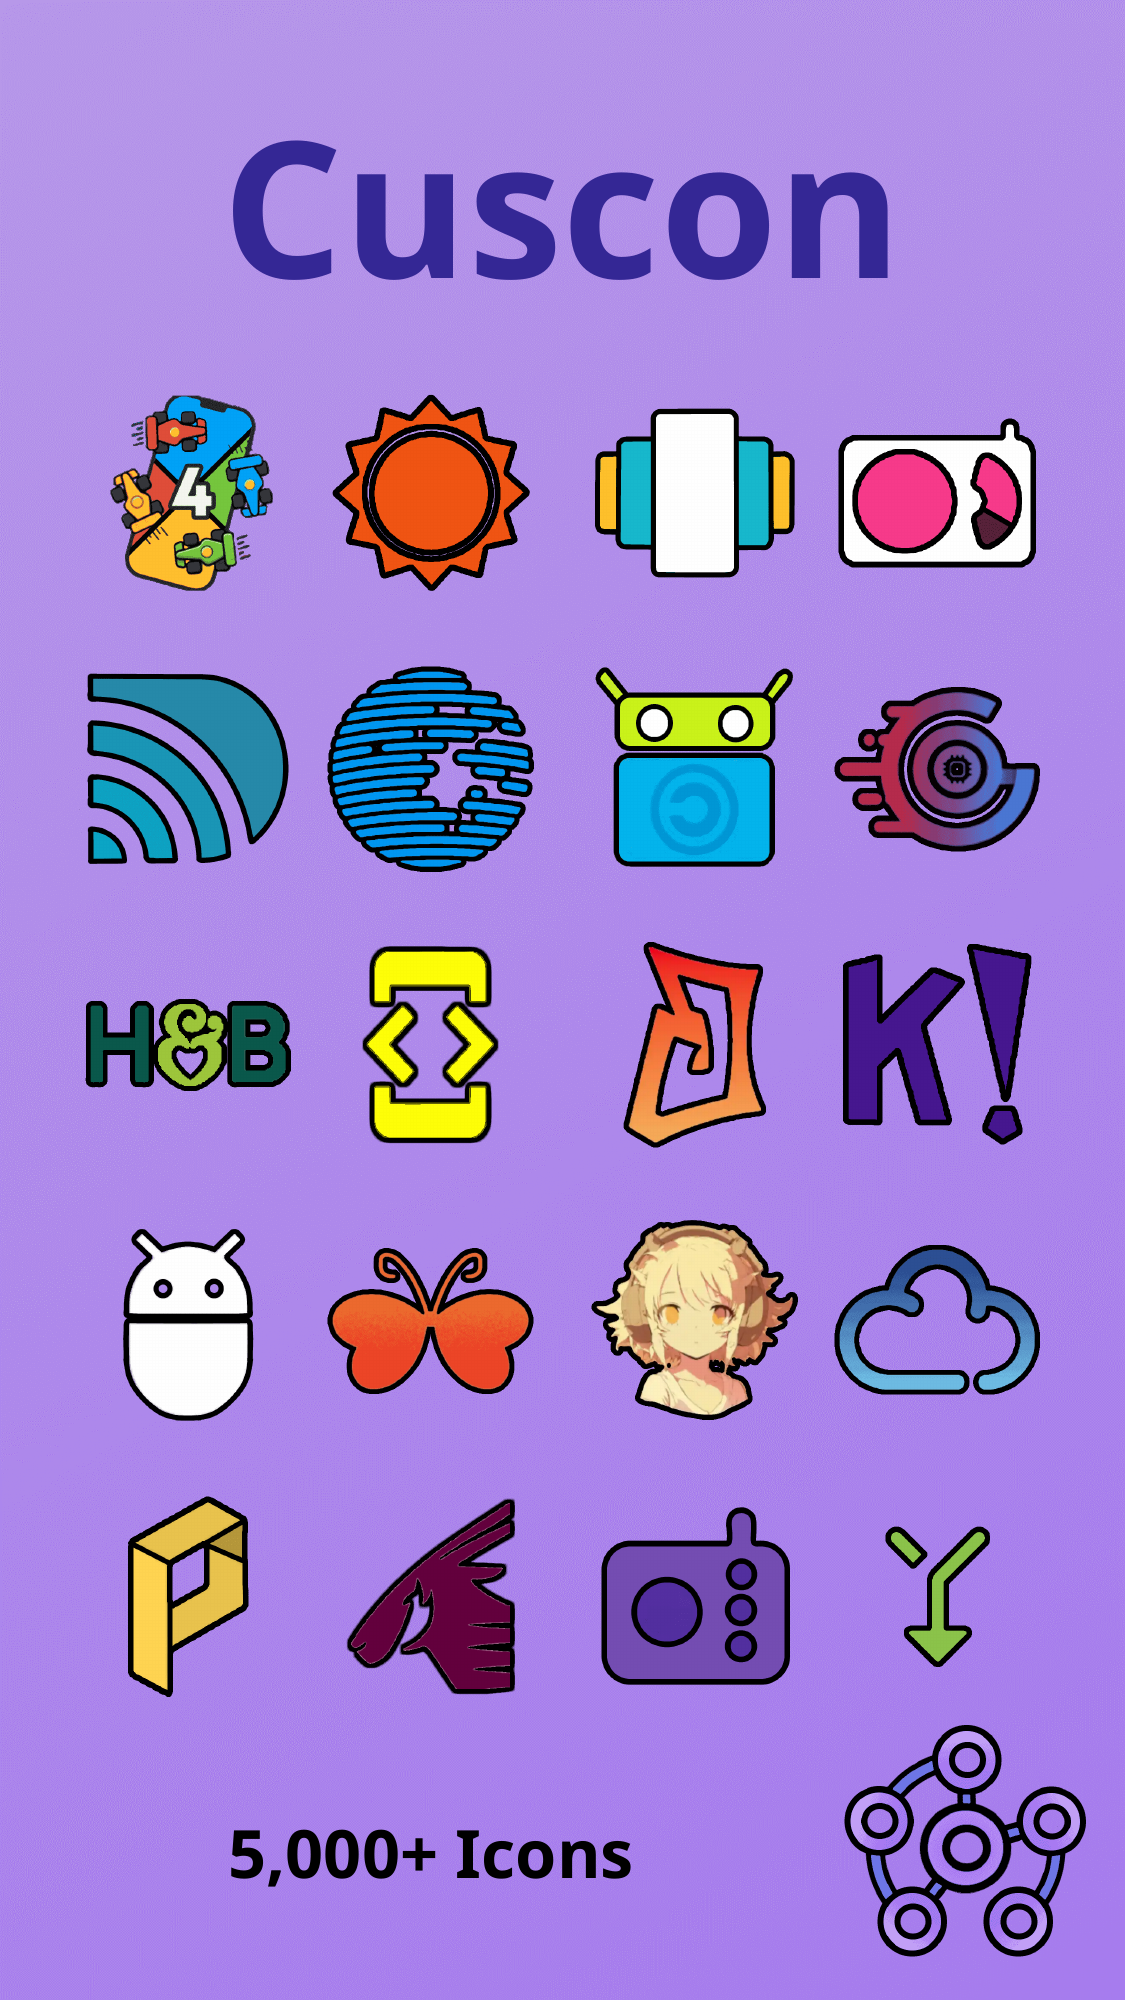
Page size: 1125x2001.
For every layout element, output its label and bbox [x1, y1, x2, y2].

picture [0, 0, 1125, 2000]
list [835, 1709, 1097, 1971]
